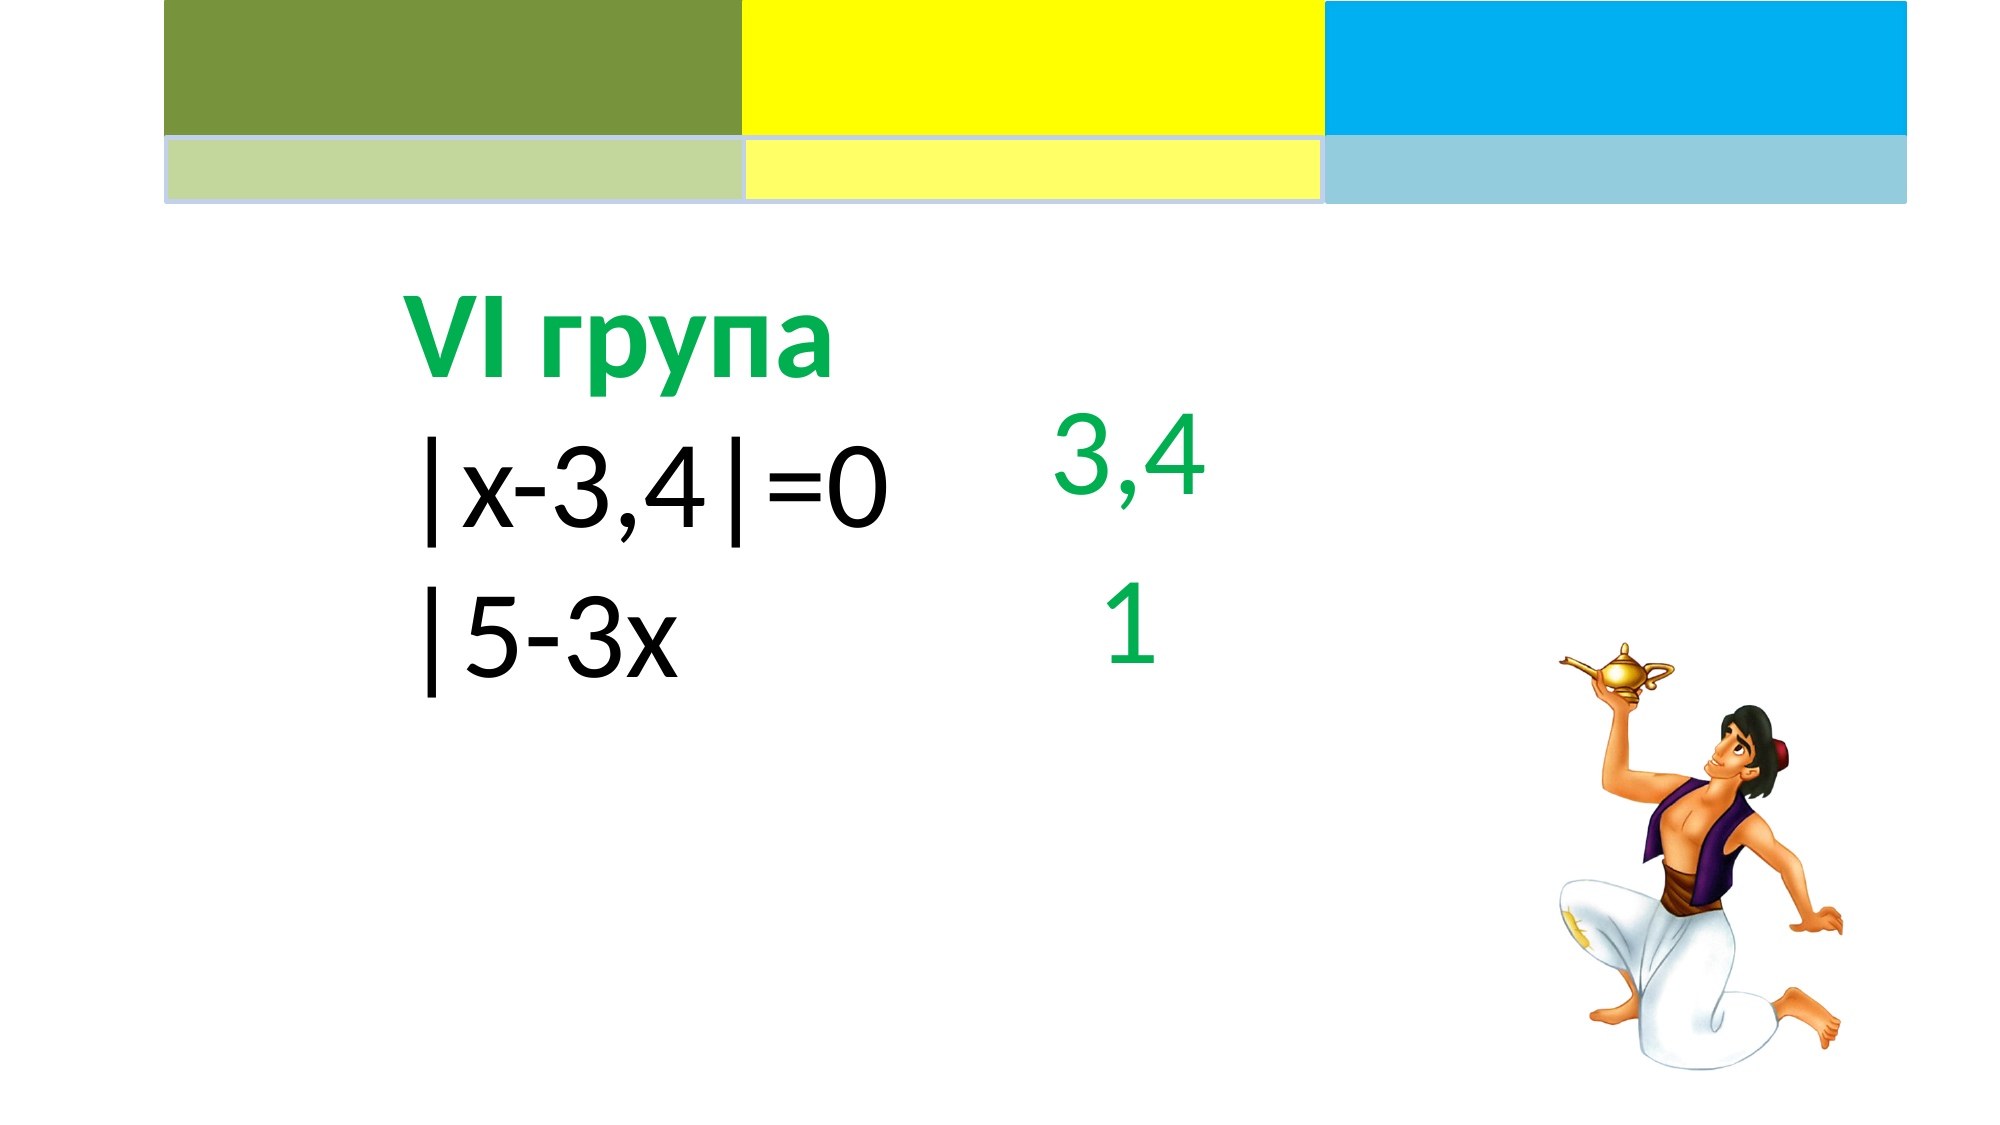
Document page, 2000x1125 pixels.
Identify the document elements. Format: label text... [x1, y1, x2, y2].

text_box 3,4 [1034, 362, 1222, 527]
text_box [1325, 135, 1907, 204]
text_box [742, 135, 1325, 204]
text_box [164, 0, 742, 135]
text_box [742, 0, 1325, 135]
text_box [1325, 1, 1907, 135]
text_box [720, 360, 768, 421]
text_box [164, 135, 742, 204]
picture [1554, 641, 1844, 1071]
